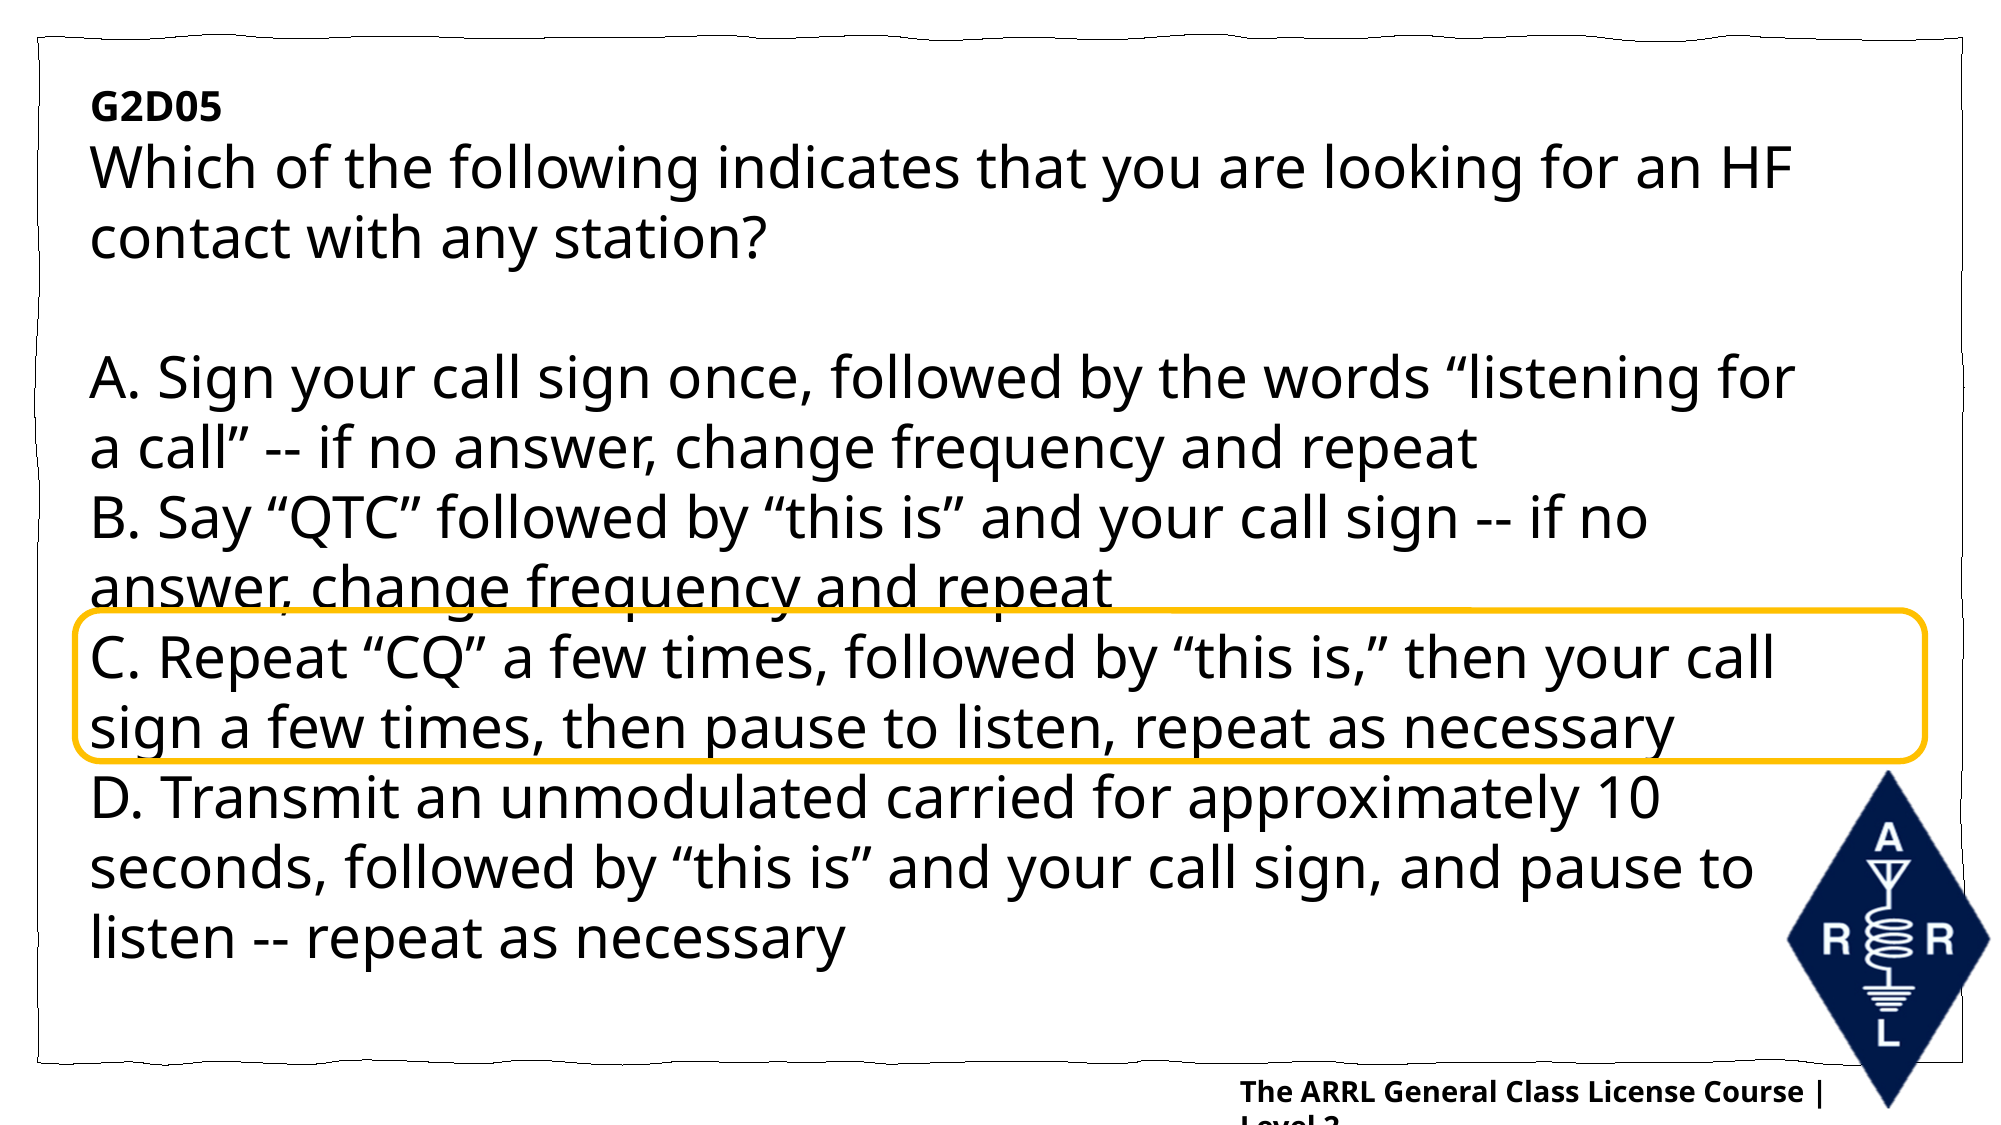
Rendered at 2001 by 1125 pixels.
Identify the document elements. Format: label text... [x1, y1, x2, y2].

text_box G2D05 Which of the following indicates that you are looking for an HF contact with any station? A. Sign your call sign once, followed by the words “listening for a call” -- if no answer, change frequency and repeat B. Say “QTC” followed by “this is” and your call sign -- if no answer, change frequency and repeat C. Repeat “CQ” a few times, followed by “this is,” then your call sign a few times, then pause to listen, repeat as necessary D. Transmit an unmodulated carried for approximately 10 seconds, followed by “this is” and your call sign, and pause to listen -- repeat as necessary [75, 72, 1850, 625]
text_box G2D05 Which of the following indicates that you are looking for an HF contact with any station? A. Sign your call sign once, followed by the words “listening for a call” -- if no answer, change frequency and repeat B. Say “QTC” followed by “this is” and your call sign -- if no answer, change frequency and repeat C. Repeat “CQ” a few times, followed by “this is,” then your call sign a few times, then pause to listen, repeat as necessary D. Transmit an unmodulated carried for approximately 10 seconds, followed by “this is” and your call sign, and pause to listen -- repeat as necessary [75, 747, 1850, 978]
text_box [73, 609, 1927, 763]
picture [1773, 752, 1999, 1125]
